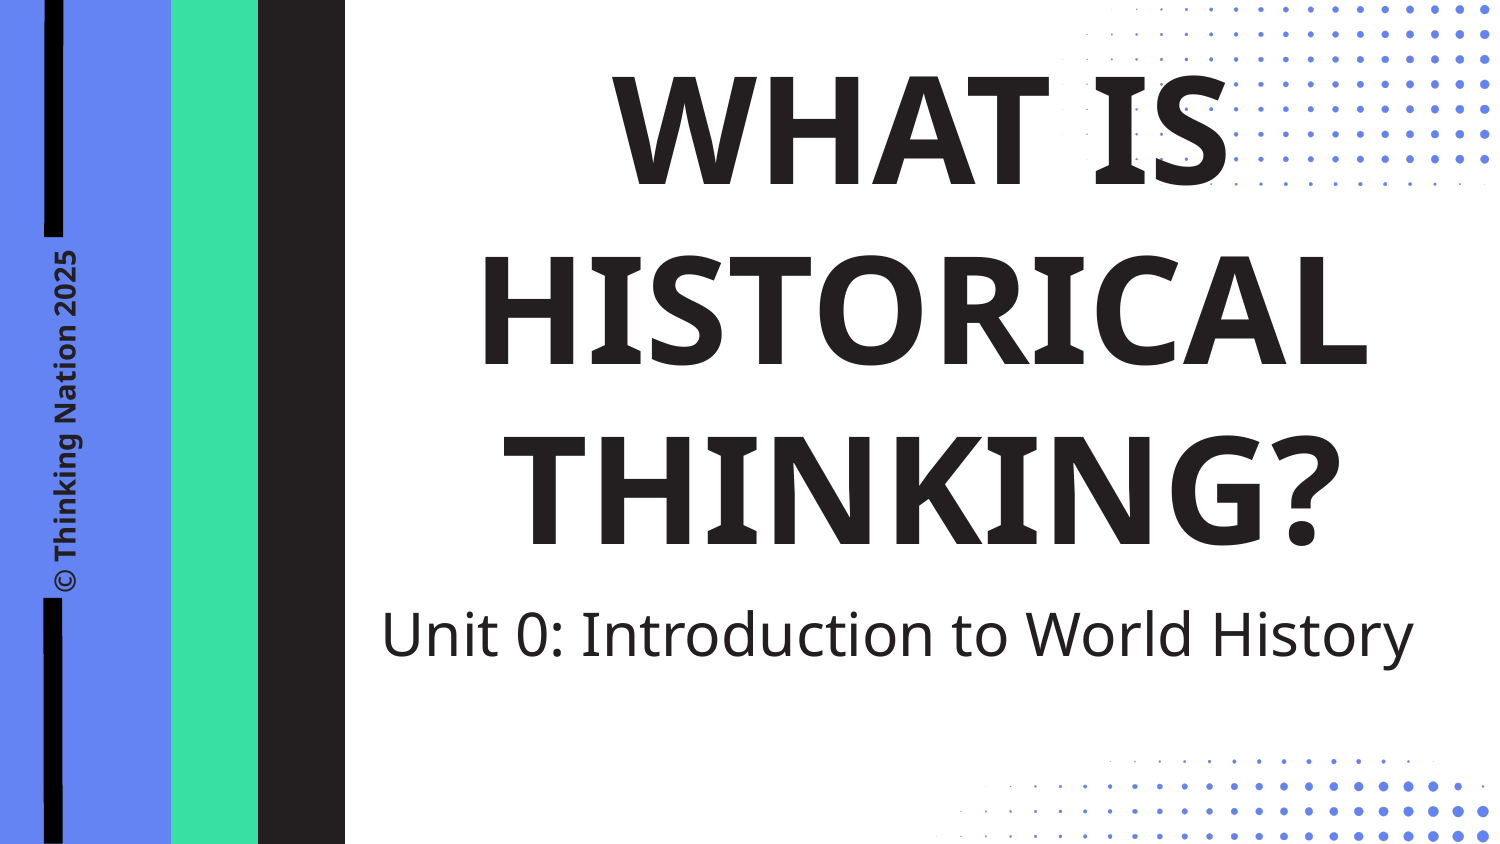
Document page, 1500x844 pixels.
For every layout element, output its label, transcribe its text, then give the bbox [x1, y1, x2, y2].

text_box [1037, 0, 1500, 34]
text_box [0, 0, 346, 844]
text_box Unit 0: Introduction to World History [380, 567, 1416, 669]
text_box [911, 759, 1500, 844]
text_box WHAT IS HISTORICAL THINKING? [350, 34, 1500, 575]
